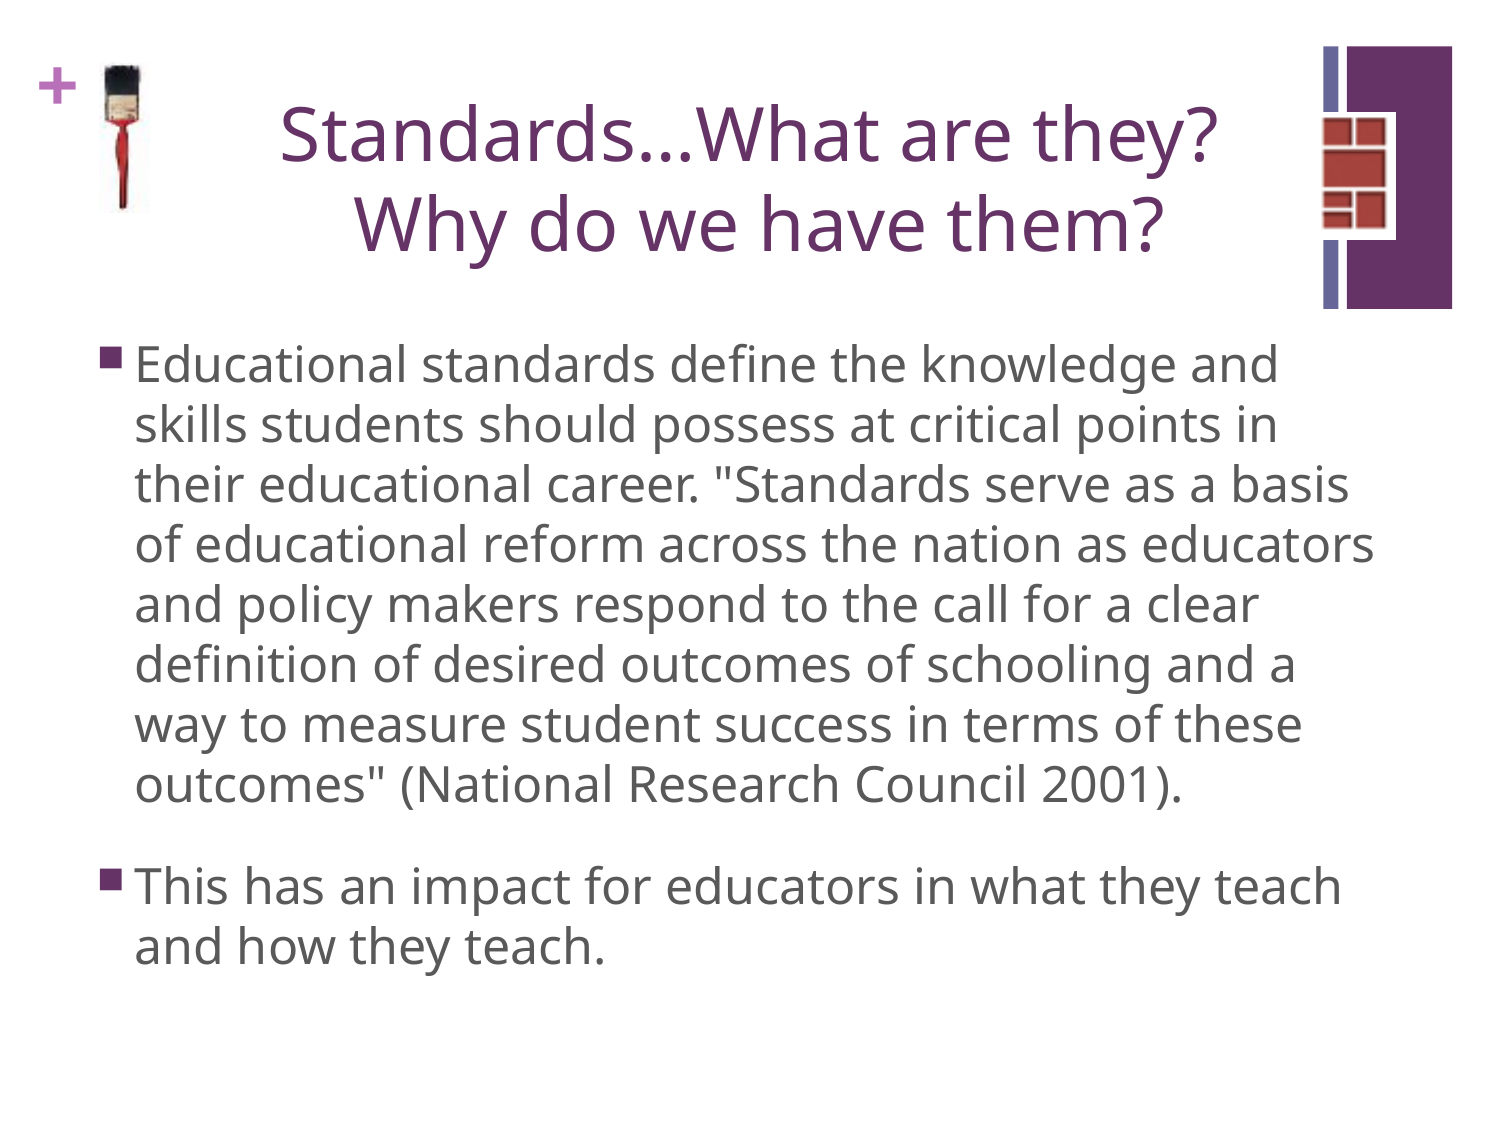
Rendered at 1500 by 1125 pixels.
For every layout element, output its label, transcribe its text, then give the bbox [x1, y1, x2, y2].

picture [99, 61, 151, 213]
title Standards…What are they? Why do we have them? [0, 79, 1500, 263]
list Educational standards define the knowledge and skills students should possess at critical points in their educational career. "Standards serve as a basis of educational reform across the nation as educators and policy makers respond to the call for a clear definition of desired outcomes of schooling and a way to measure student success in terms of these outcomes" (National Research Council 2001). This has an impact for educators in what they teach and how they teach. [81, 324, 1413, 1005]
picture [1311, 111, 1397, 241]
